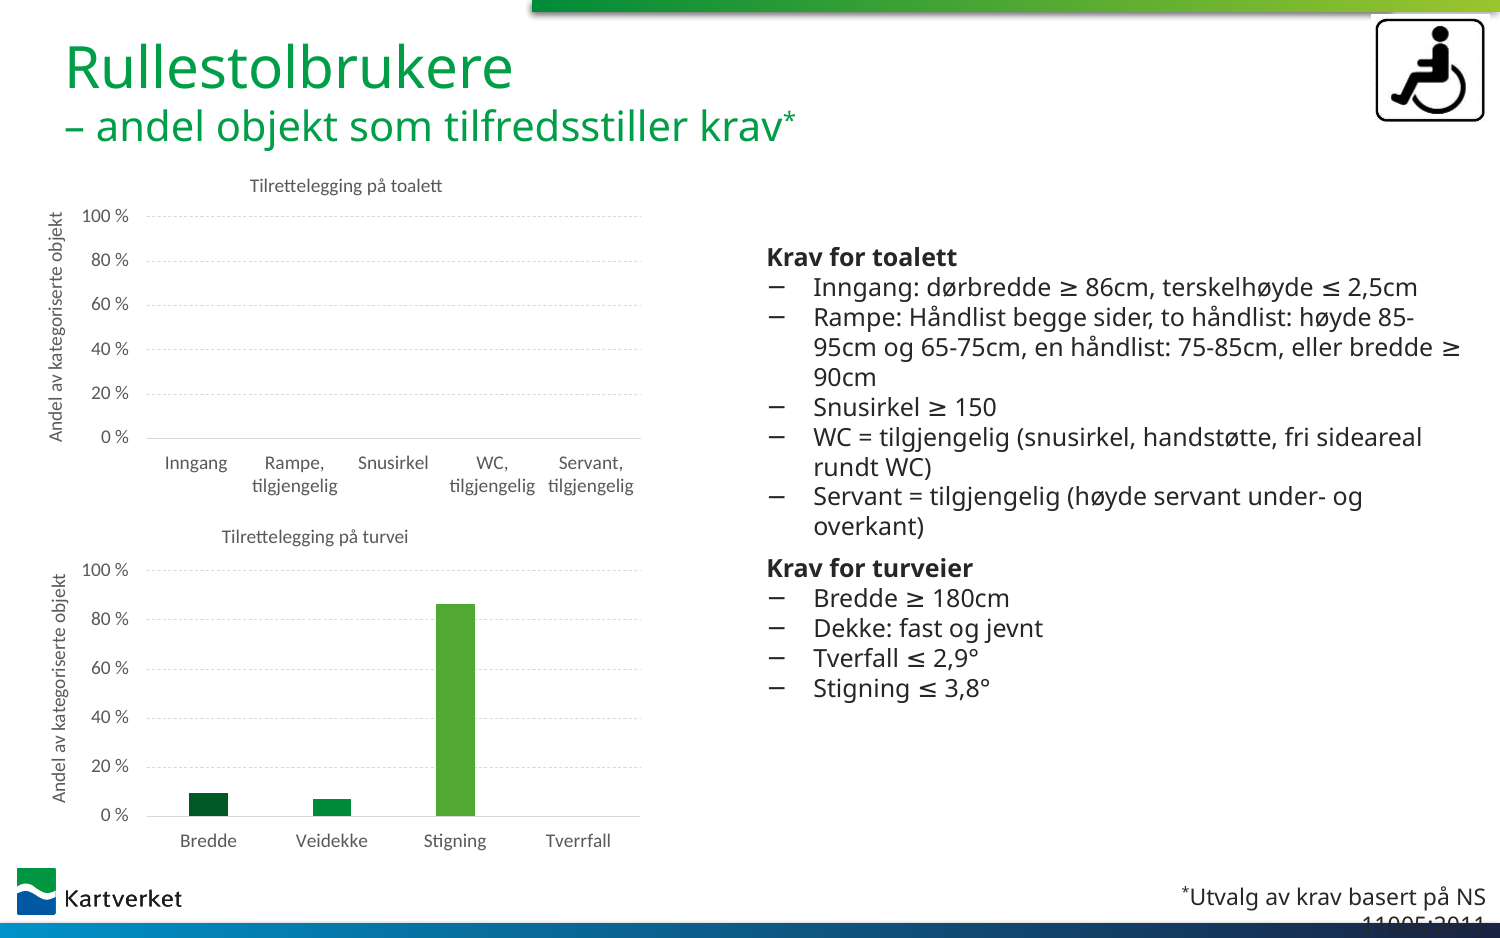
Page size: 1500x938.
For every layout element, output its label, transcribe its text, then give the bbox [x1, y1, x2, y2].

picture [41, 166, 652, 505]
picture [1371, 13, 1491, 127]
text_box Krav for turveier Bredde ≥ 180cm Dekke: fast og jevnt Tverfall ≤ 2,9° Stigning ≤ 3,8° [751, 545, 1483, 710]
picture [41, 520, 652, 859]
text_box *Utvalg av krav basert på NS 11005:2011 [1068, 873, 1500, 938]
text_box Krav for toalett Inngang: dørbredde ≥ 86cm, terskelhøyde ≤ 2,5cm Rampe: Håndlist begge sider, to håndlist: høyde 85-95cm og 65-75cm, en håndlist: 75-85cm, eller bredde ≥ 90cm Snusirkel ≥ 150 WC = tilgjengelig (snusirkel, handstøtte, fri sideareal rundt WC) Servant = tilgjengelig (høyde servant under- og overkant) [751, 234, 1483, 545]
text_box Rullestolbrukere – andel objekt som tilfredsstiller krav* [49, 14, 1431, 158]
